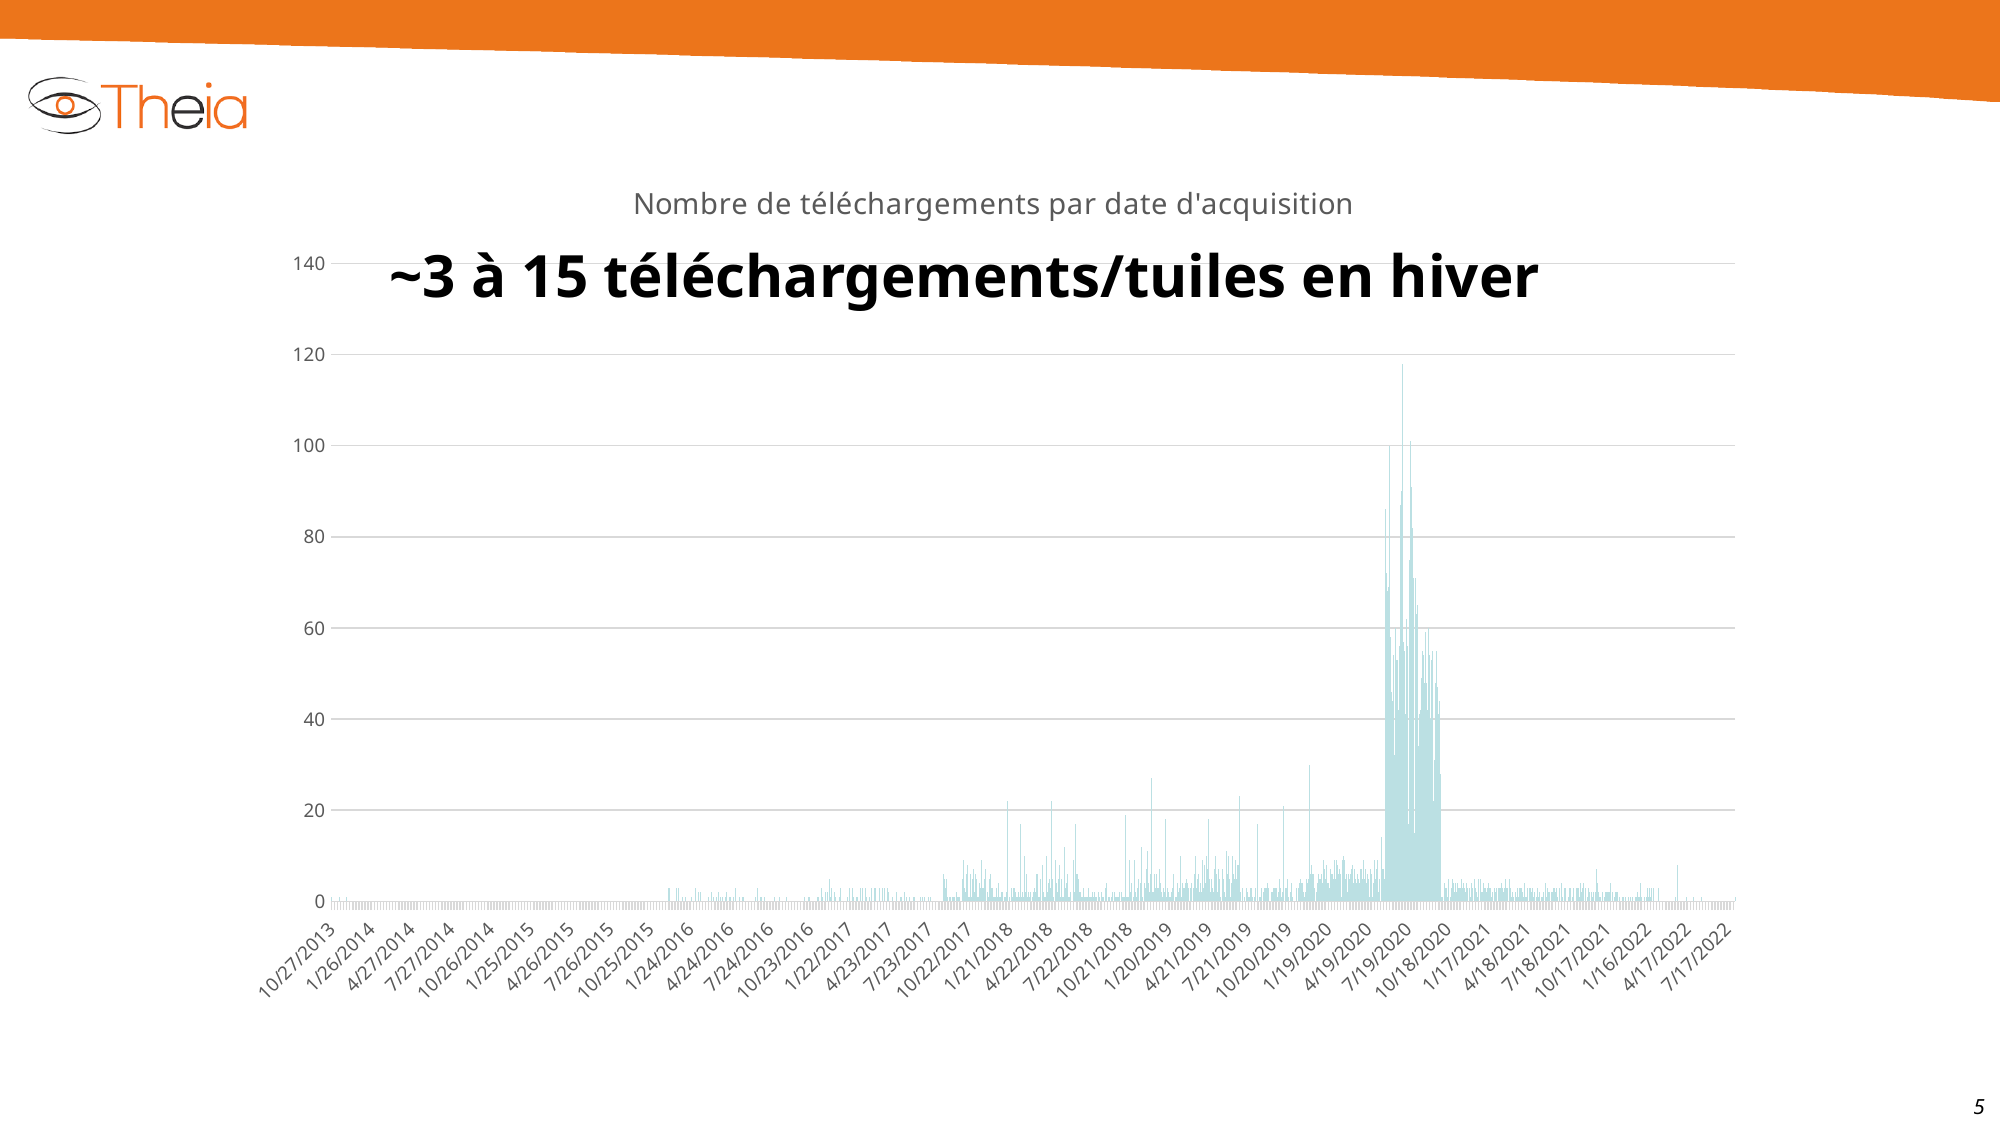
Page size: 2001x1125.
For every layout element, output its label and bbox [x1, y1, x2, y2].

chart [220, 148, 1769, 1024]
picture [0, 0, 2000, 153]
